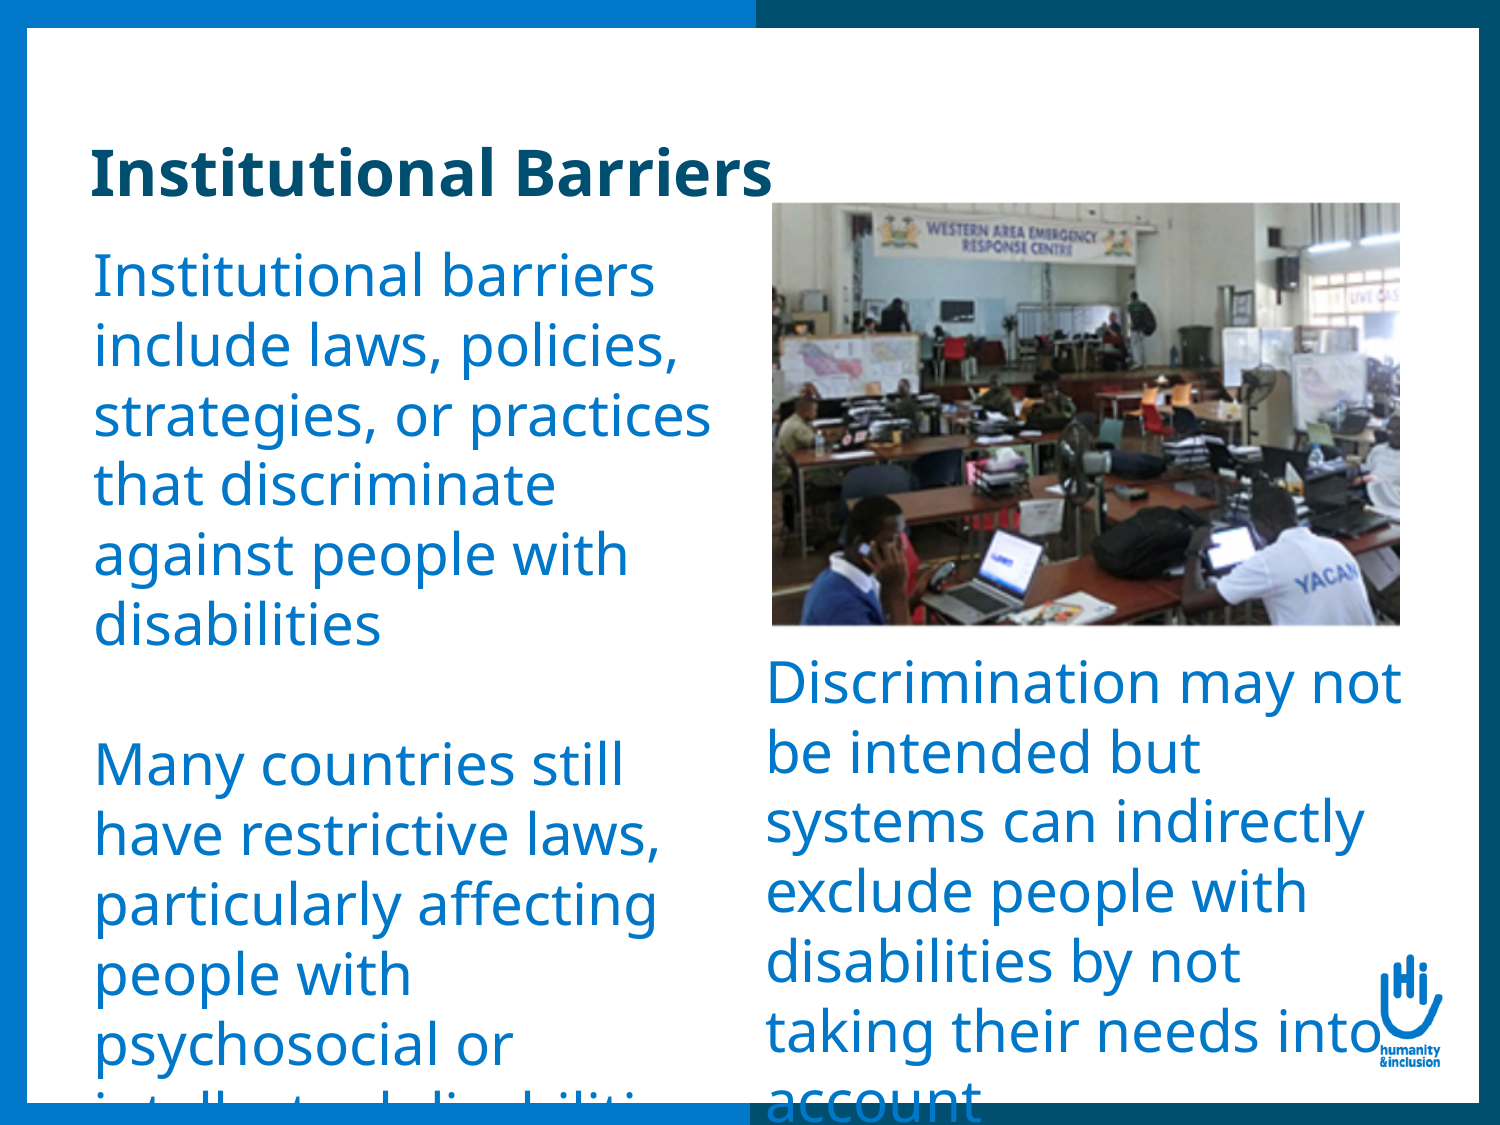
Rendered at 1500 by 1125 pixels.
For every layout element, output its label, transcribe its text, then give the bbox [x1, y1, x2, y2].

text_box Discrimination may not be intended but systems can indirectly exclude people with disabilities by not taking their needs into account [750, 637, 1422, 1125]
title Institutional Barriers [78, 80, 1420, 262]
picture [772, 200, 1400, 630]
text_box Institutional barriers include laws, policies, strategies, or practices that discriminate against people with disabilities Many countries still have restrictive laws, particularly affecting people with psychosocial or intellectual disabilities [78, 230, 750, 1125]
picture [1422, 942, 1451, 1078]
